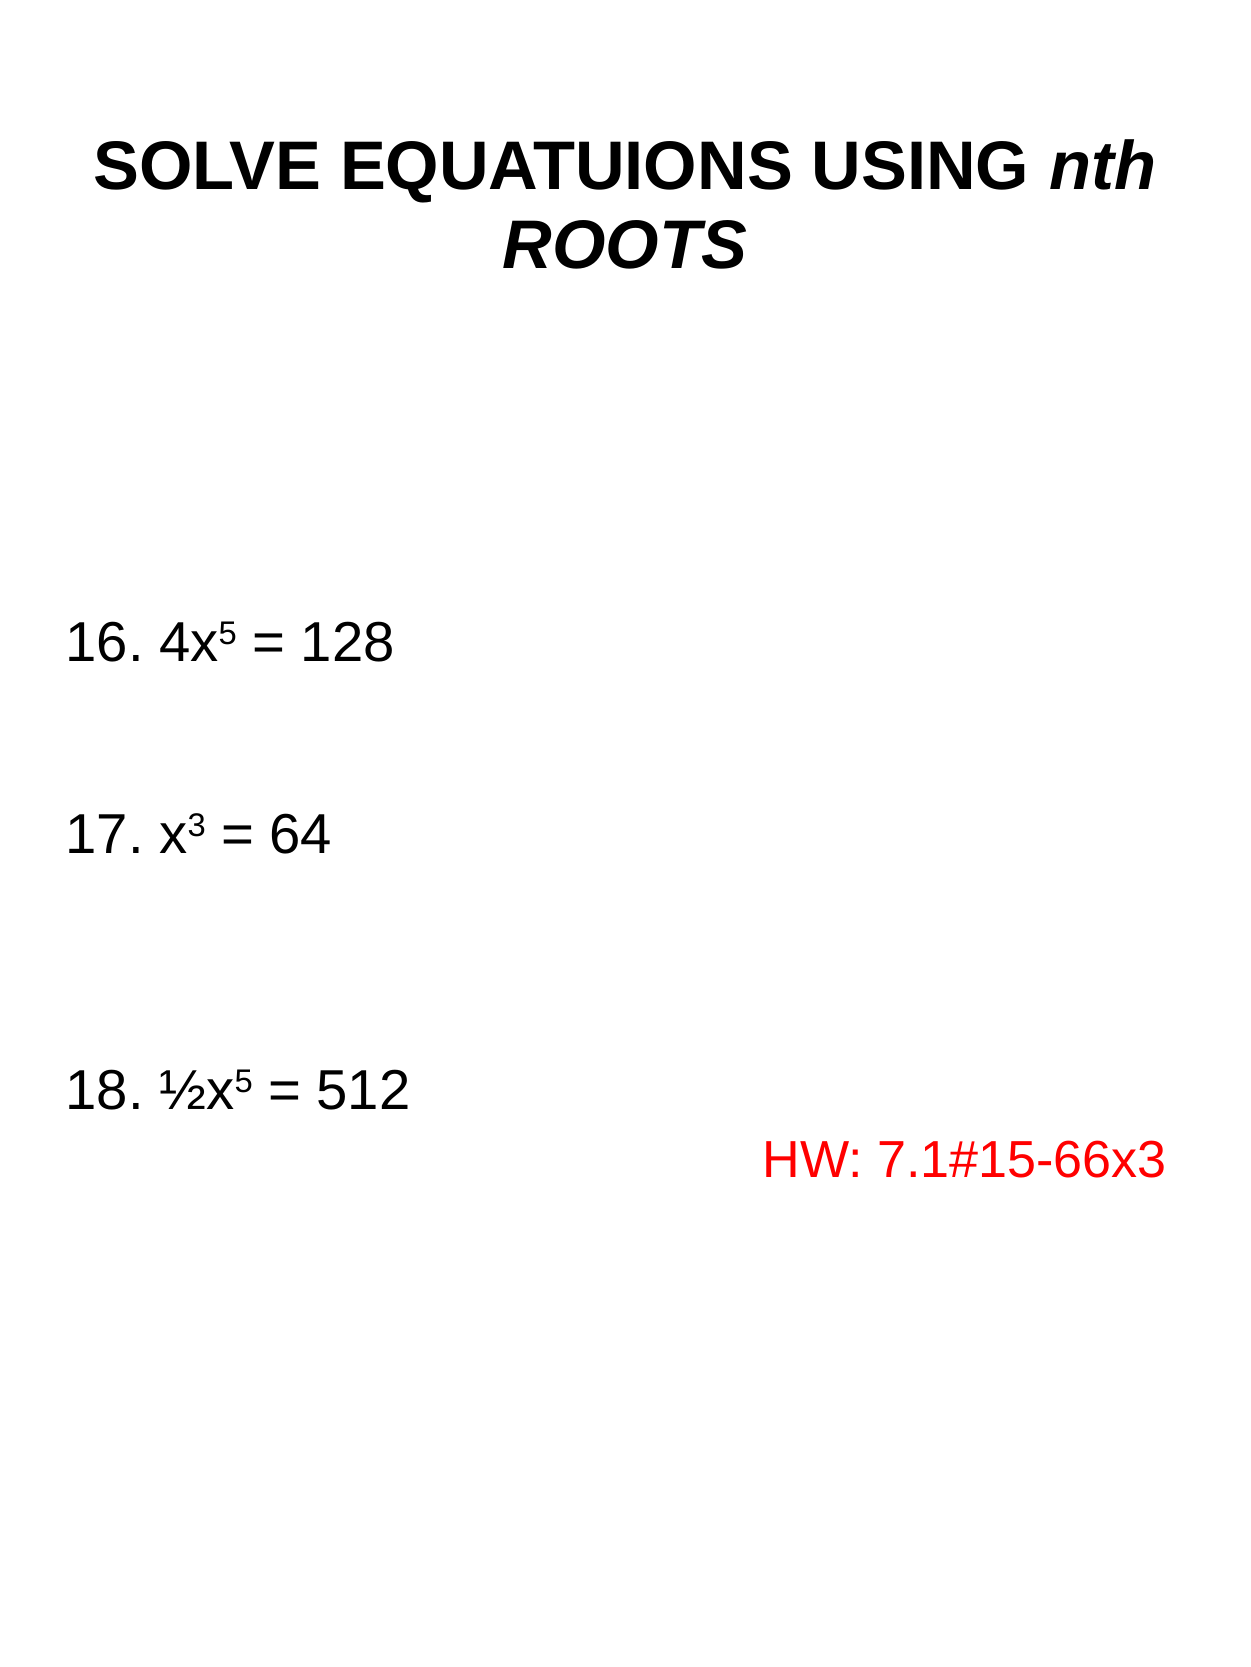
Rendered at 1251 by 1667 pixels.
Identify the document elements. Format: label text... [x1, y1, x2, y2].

title SOLVE EQUATUIONS USING nth ROOTS [72, 75, 1178, 337]
text_box 16. 4x5 = 128 17. x3 = 64 18. ½x5 = 512 [65, 609, 563, 1187]
text_box HW: 7.1#15-66x3 [762, 1129, 1175, 1249]
